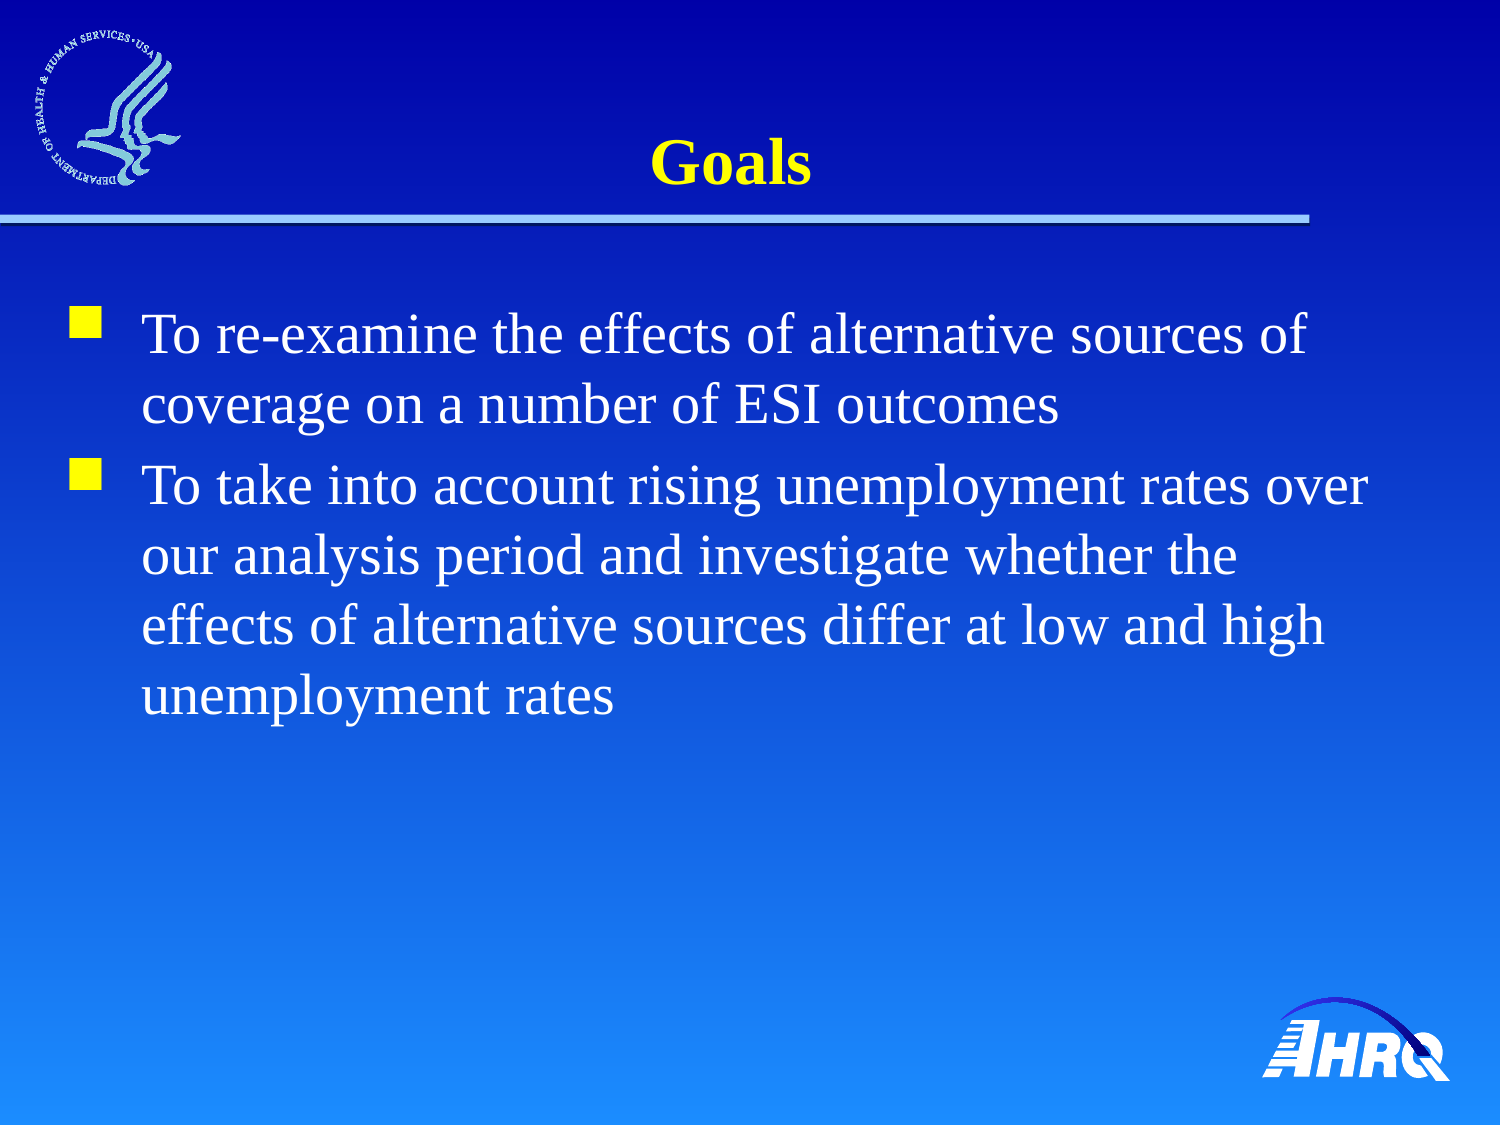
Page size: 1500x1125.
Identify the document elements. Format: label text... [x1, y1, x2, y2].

picture [16, 12, 196, 210]
list To re-examine the effects of alternative sources of coverage on a number of ESI outcomes To take into account rising unemployment rates over our analysis period and investigate whether the effects of alternative sources differ at low and high unemployment rates [49, 286, 1412, 988]
title Goals [249, 74, 1213, 207]
